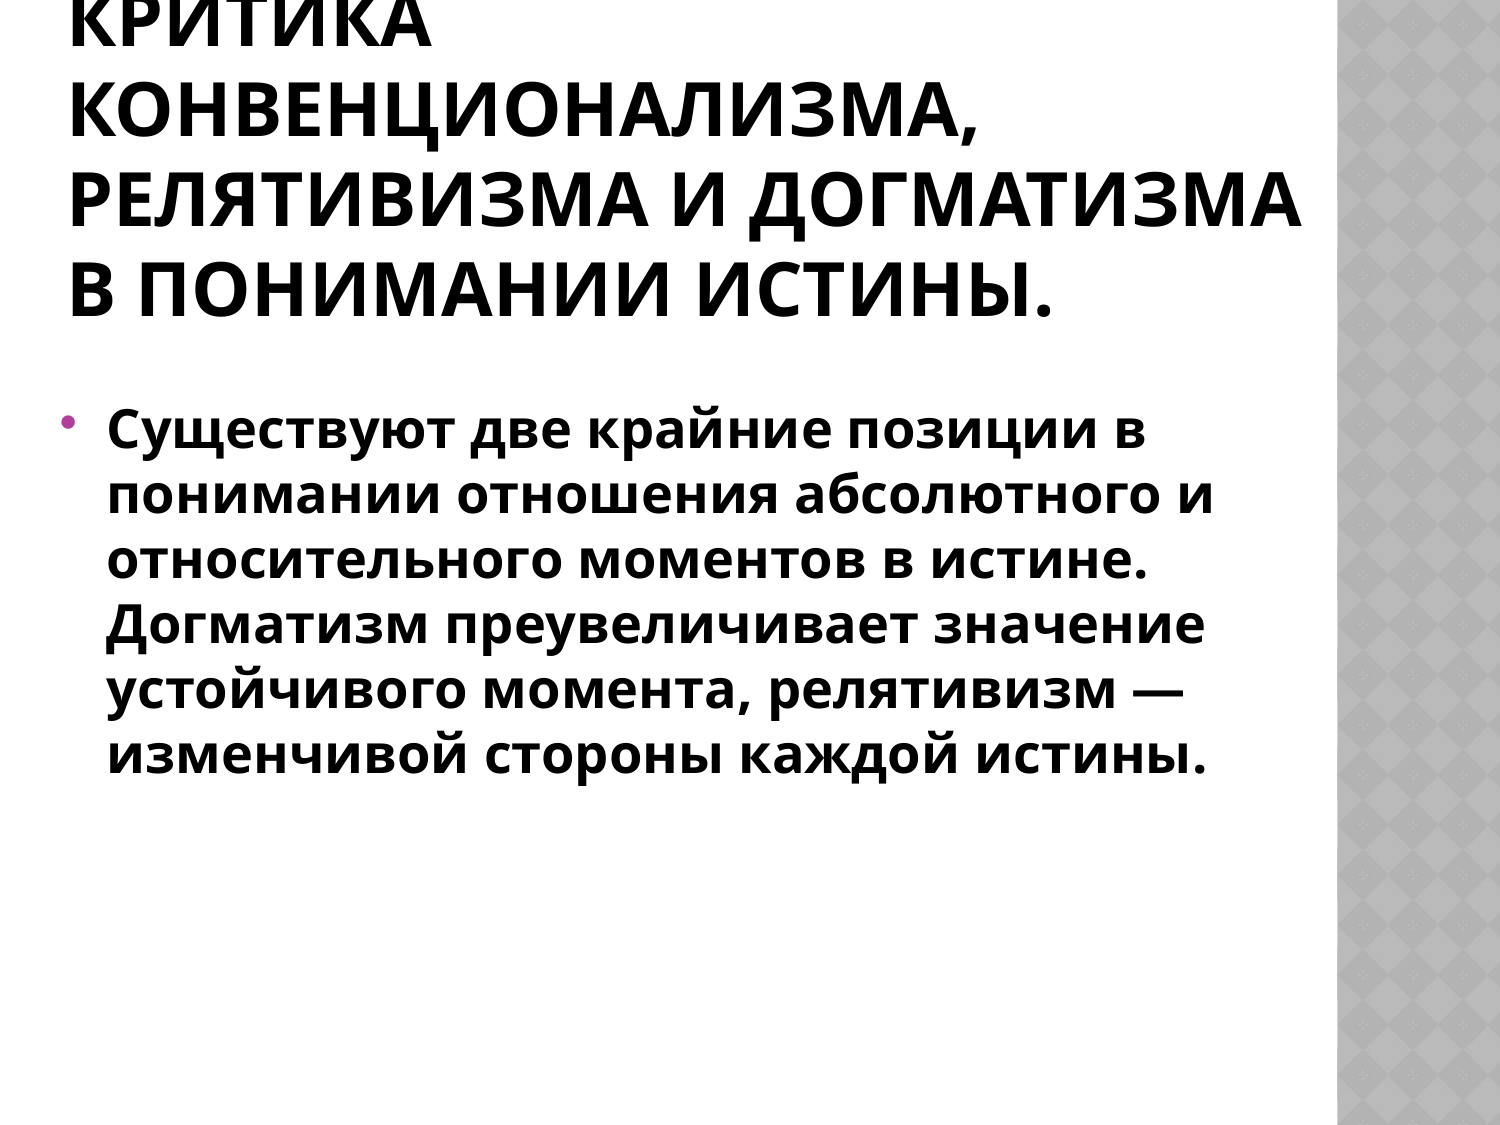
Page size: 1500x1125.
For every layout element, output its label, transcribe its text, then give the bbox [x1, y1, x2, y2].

list Существуют две крайние позиции в понимании отношения абсолютного и относительного моментов в истине. Догматизм преувеличивает значение устойчивого момента, релятивизм — изменчивой стороны каждой истины. [46, 386, 1289, 1125]
title Критика конвенционализма, релятивизма и догматизма в понимании истины. [58, 234, 1336, 422]
